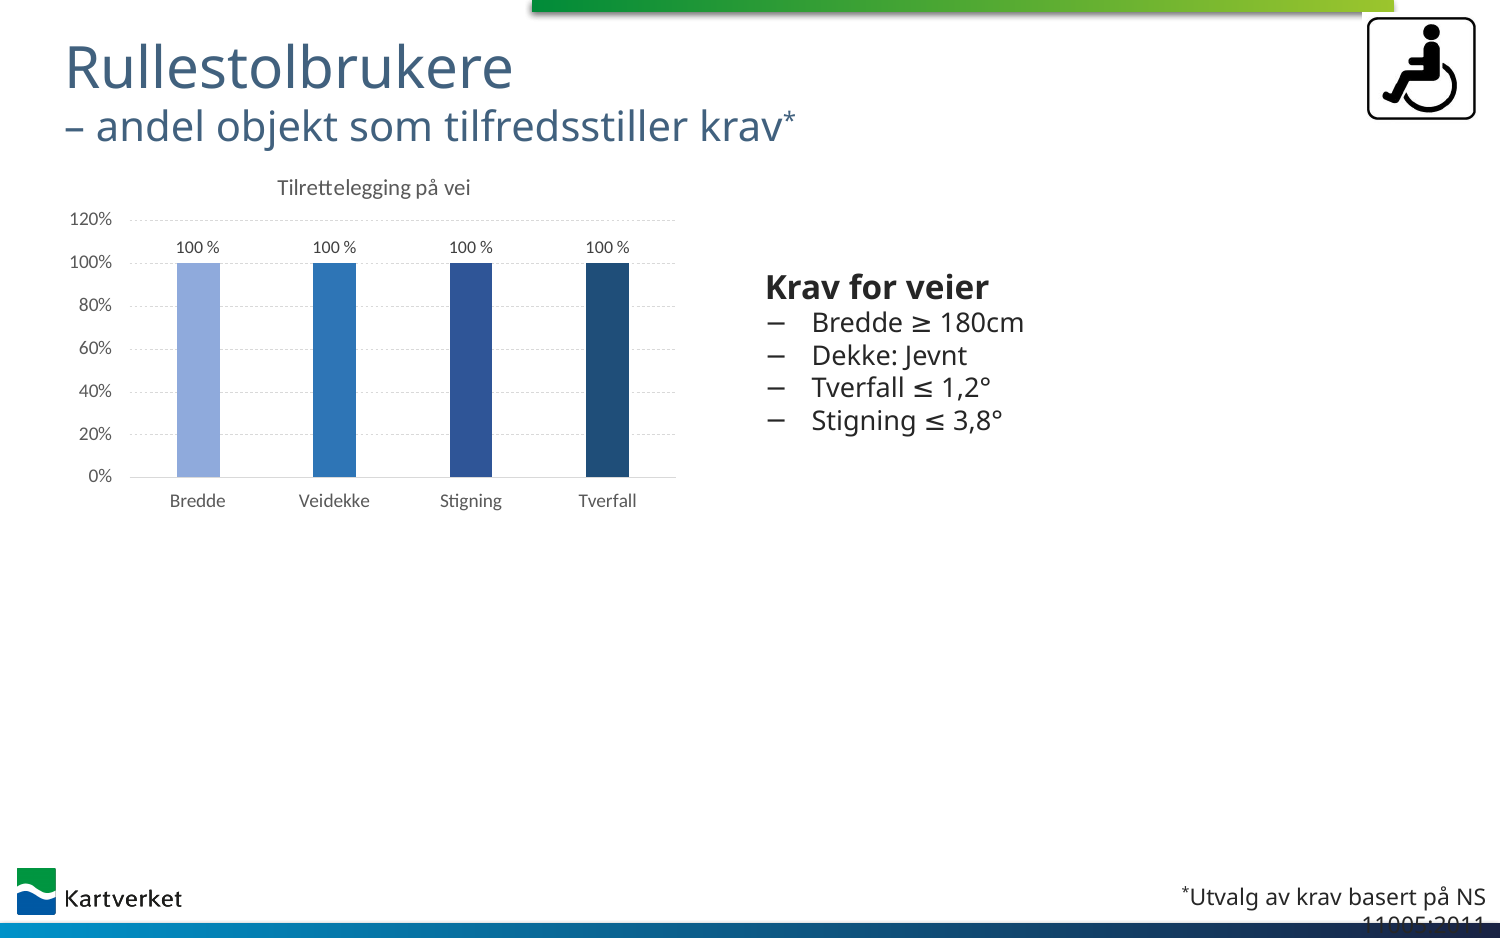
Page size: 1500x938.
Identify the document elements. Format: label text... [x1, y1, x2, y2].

text_box Rullestolbrukere – andel objekt som tilfredsstiller krav* [49, 25, 1431, 158]
text_box Krav for veier Bredde ≥ 180cm Dekke: Jevnt Tverfall ≤ 1,2° Stigning ≤ 3,8° [750, 258, 1234, 444]
text_box *Utvalg av krav basert på NS 11005:2011 [1068, 873, 1500, 938]
picture [1362, 12, 1481, 126]
picture [62, 166, 687, 519]
